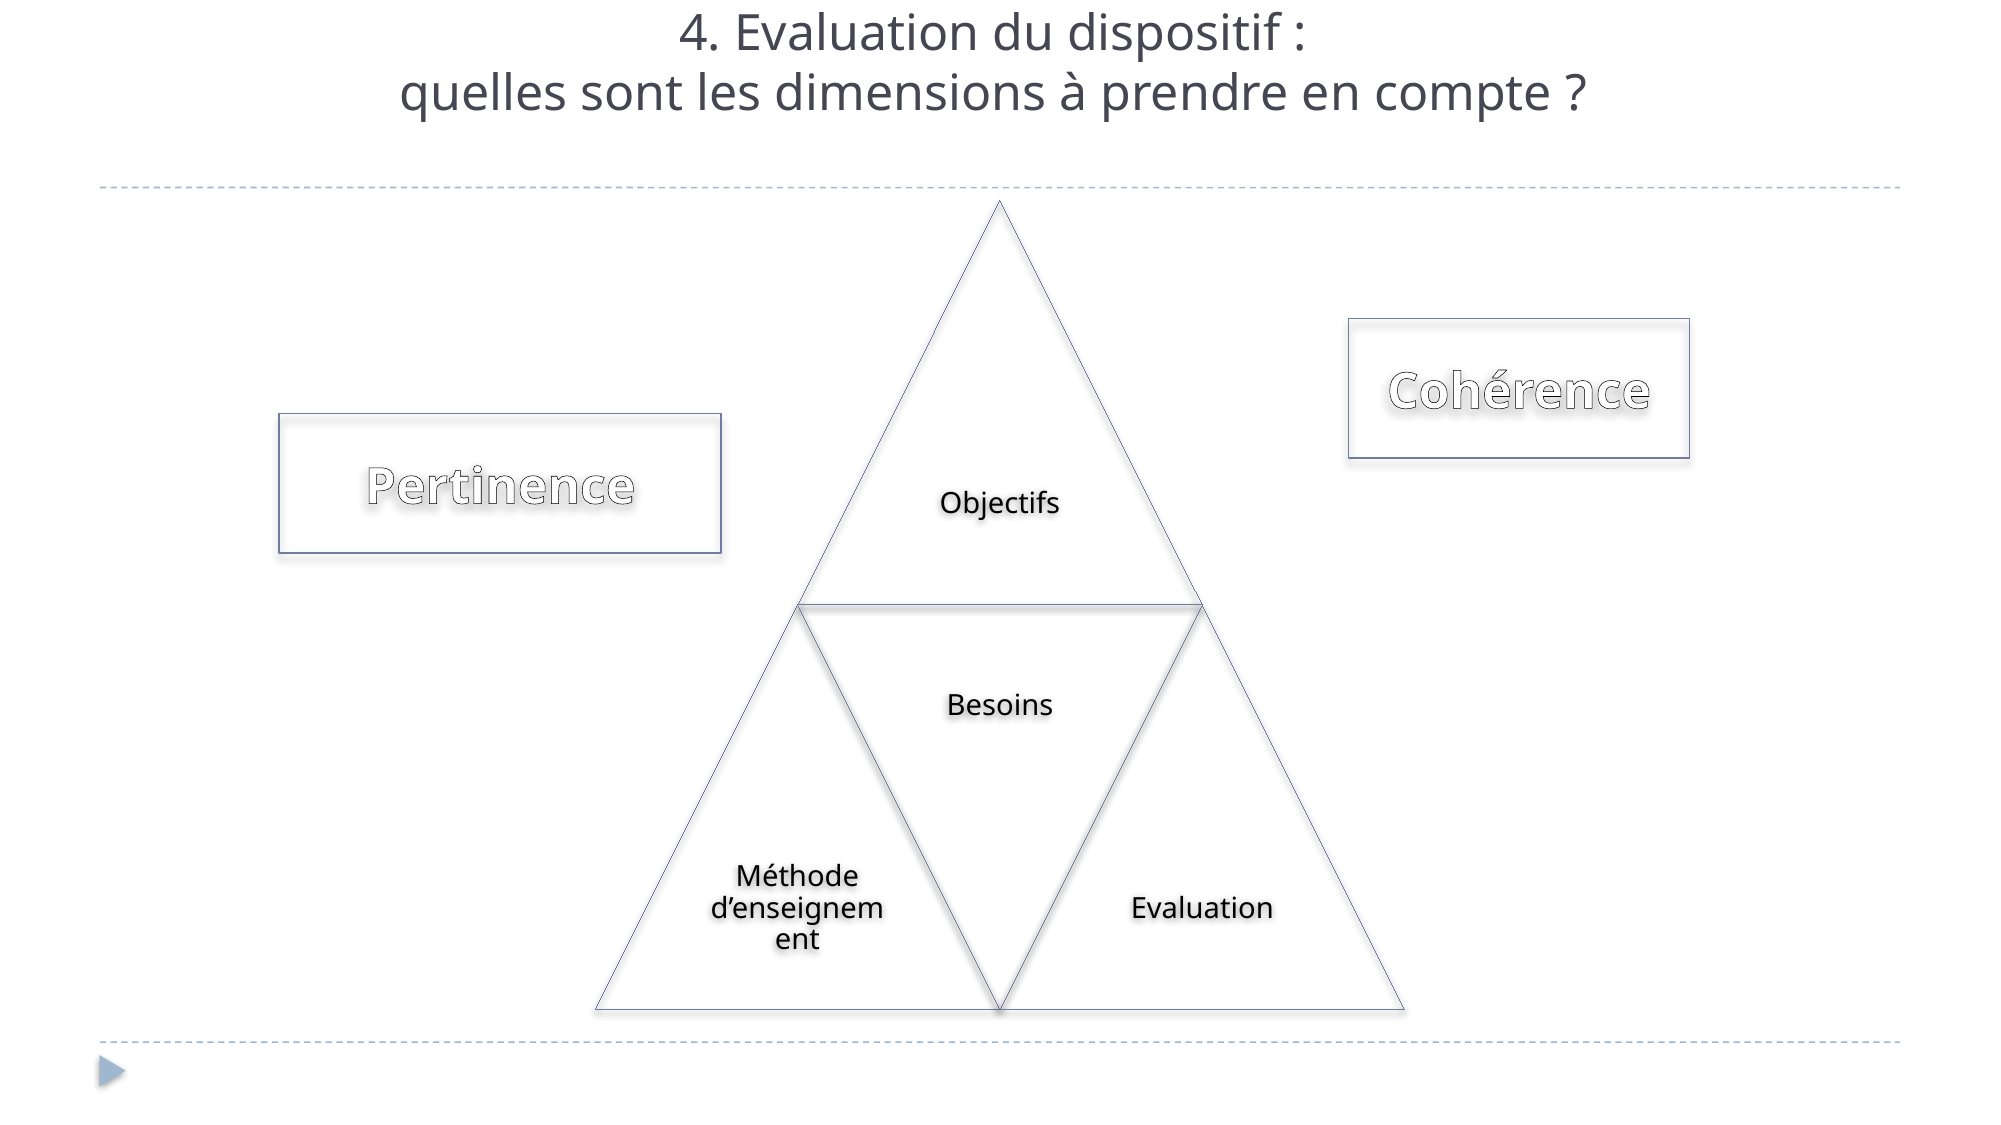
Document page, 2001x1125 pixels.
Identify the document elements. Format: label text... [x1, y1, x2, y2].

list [99, 199, 1901, 1011]
title 4. Evaluation du dispositif : quelles sont les dimensions à prendre en compte ? [99, 24, 1900, 188]
